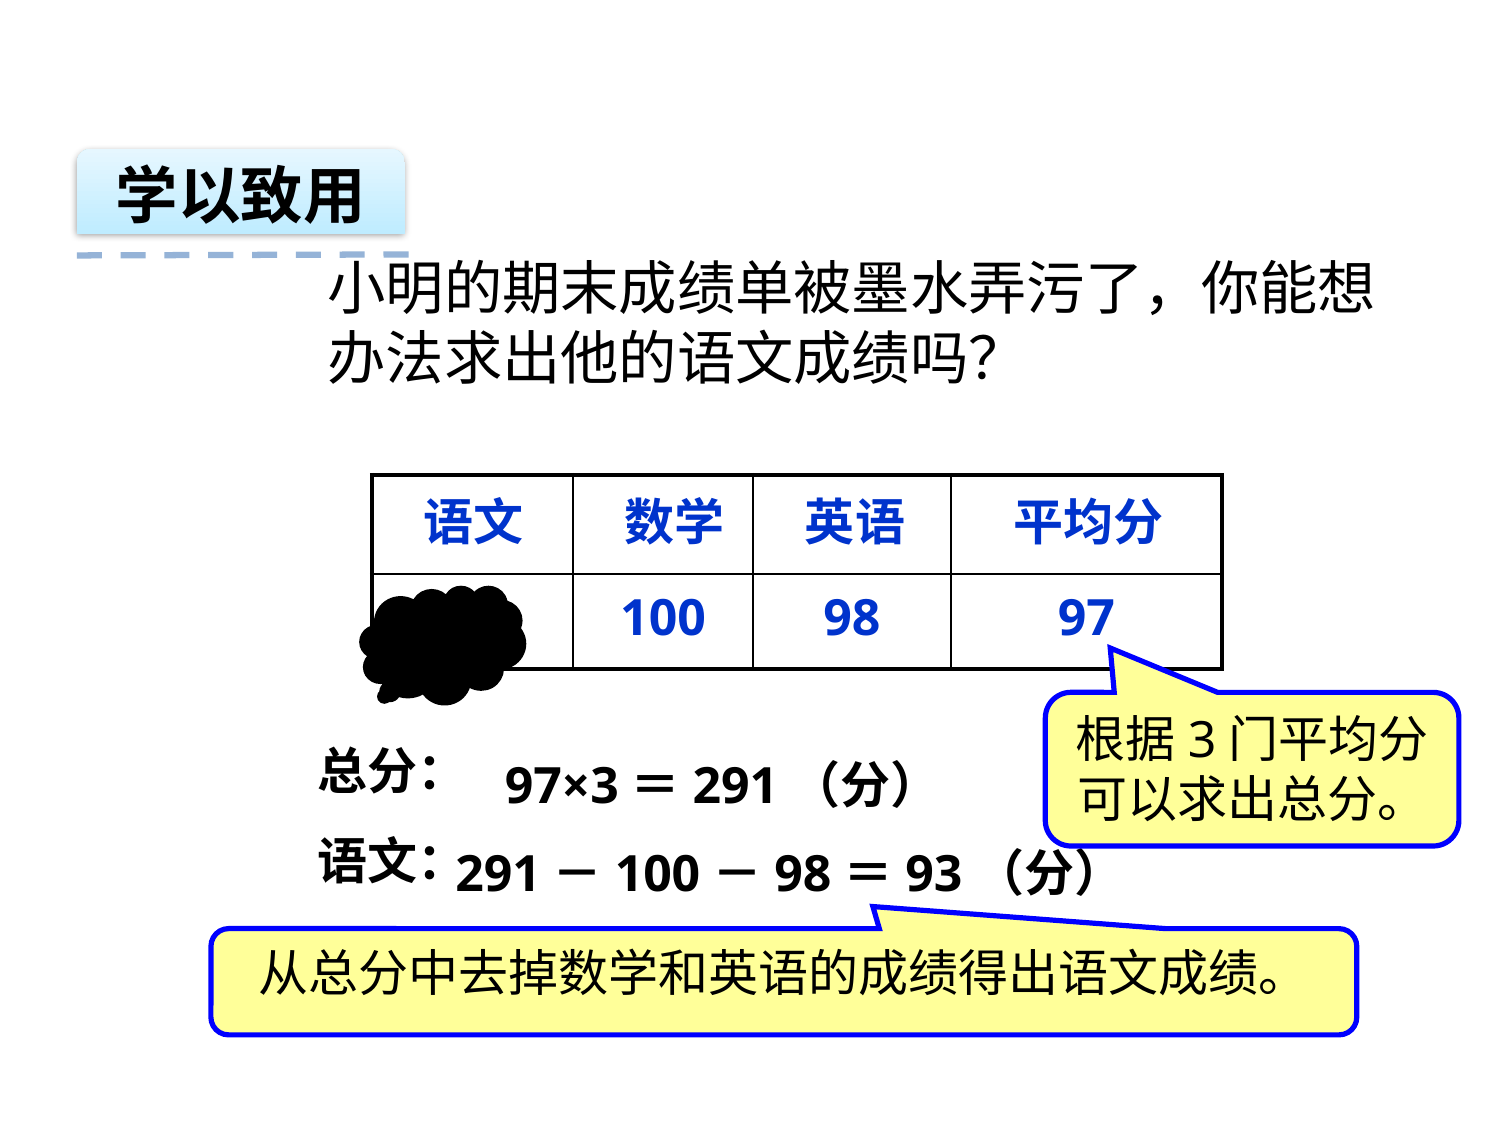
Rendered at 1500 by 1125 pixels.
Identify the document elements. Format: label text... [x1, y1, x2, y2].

table_cell [374, 575, 572, 667]
table_cell 100 [574, 575, 752, 667]
table_cell 98 [754, 575, 950, 667]
text_box [359, 586, 526, 705]
table_header 数学 [574, 477, 752, 573]
text_box 从总分中去掉数学和英语的成绩得出语文成绩。 [210, 906, 1357, 1035]
text_box 小明的期末成绩单被墨水弄污了，你能想办法求出他的语文成绩吗？ [312, 243, 1400, 399]
text_box 291－100－98＝93（分） [440, 834, 1139, 909]
text_box 97×3＝291（分） [490, 716, 1045, 821]
text_box 总分： [302, 731, 483, 807]
table_header 语文 [374, 477, 572, 573]
table_header 平均分 [952, 477, 1220, 573]
text_box 根据3门平均分可以求出总分。 [1045, 648, 1459, 847]
table_cell 97 [952, 575, 1220, 667]
text_box 语文： [302, 822, 483, 898]
text_box 学以致用 [76, 148, 406, 235]
table_header 英语 [754, 477, 950, 573]
